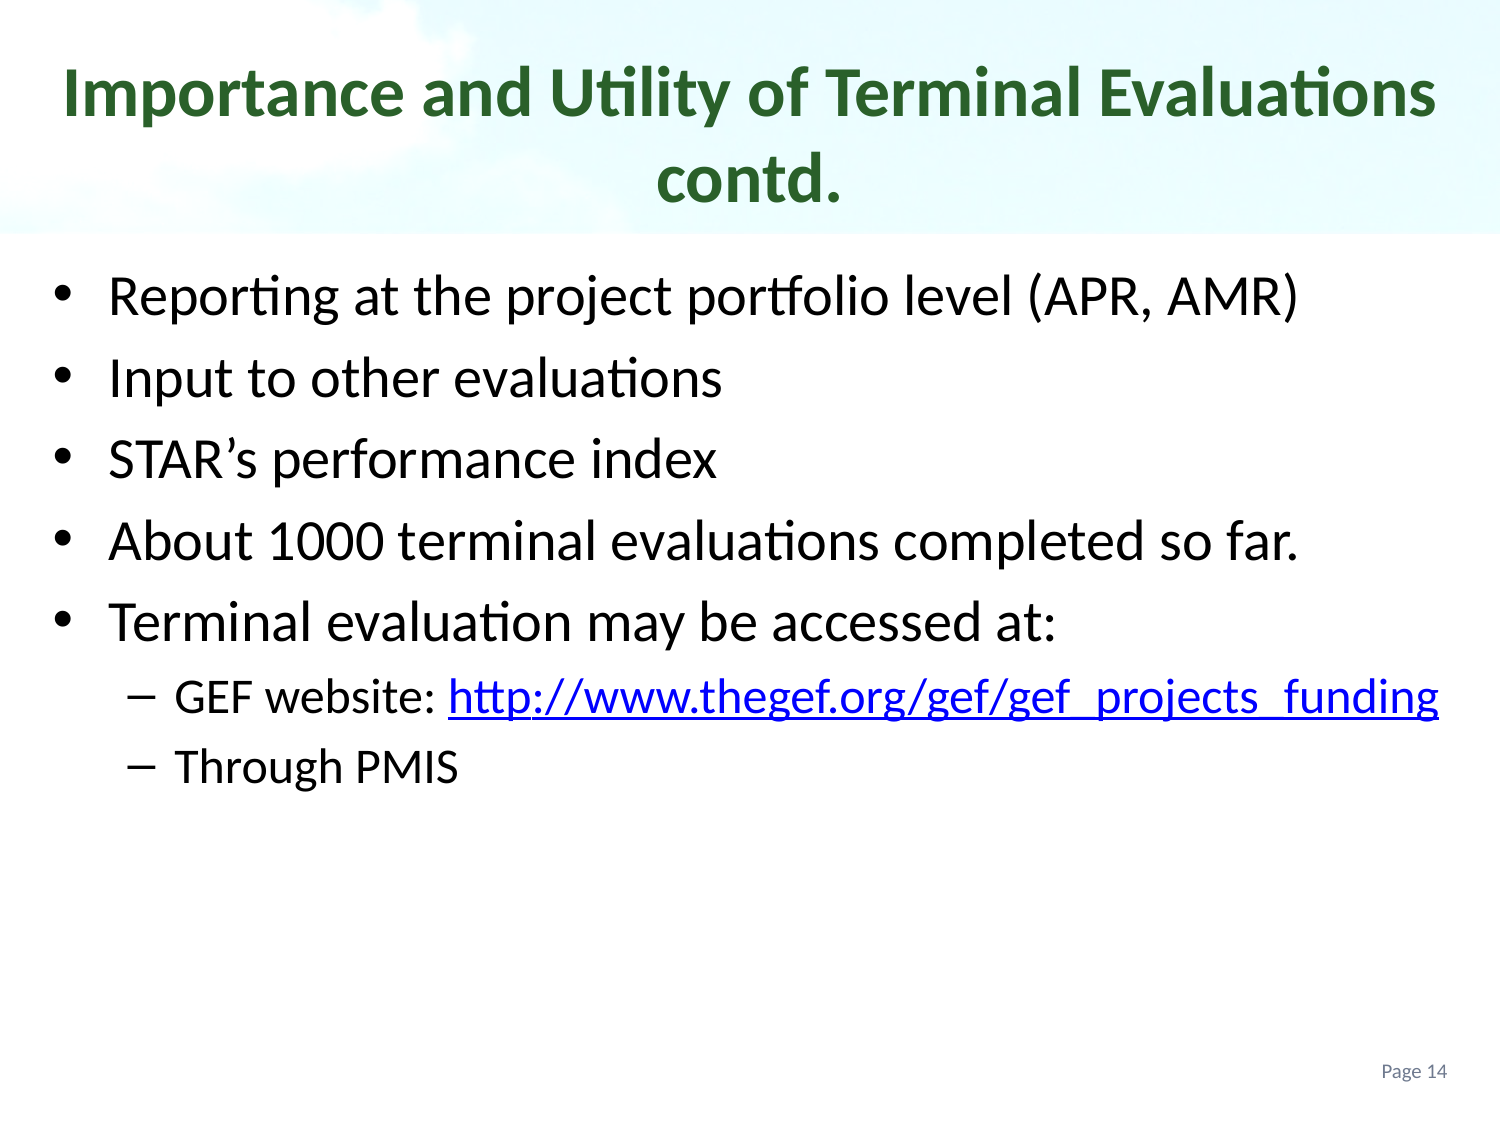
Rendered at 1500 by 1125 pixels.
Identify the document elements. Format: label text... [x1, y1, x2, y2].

title Importance and Utility of Terminal Evaluations contd. [37, 37, 1463, 225]
list Reporting at the project portfolio level (APR, AMR) Input to other evaluations STAR’s performance index About 1000 terminal evaluations completed so far. Terminal evaluation may be accessed at: GEF website: http://www.thegef.org/gef/gef_projects_funding Through PMIS [37, 249, 1463, 1050]
